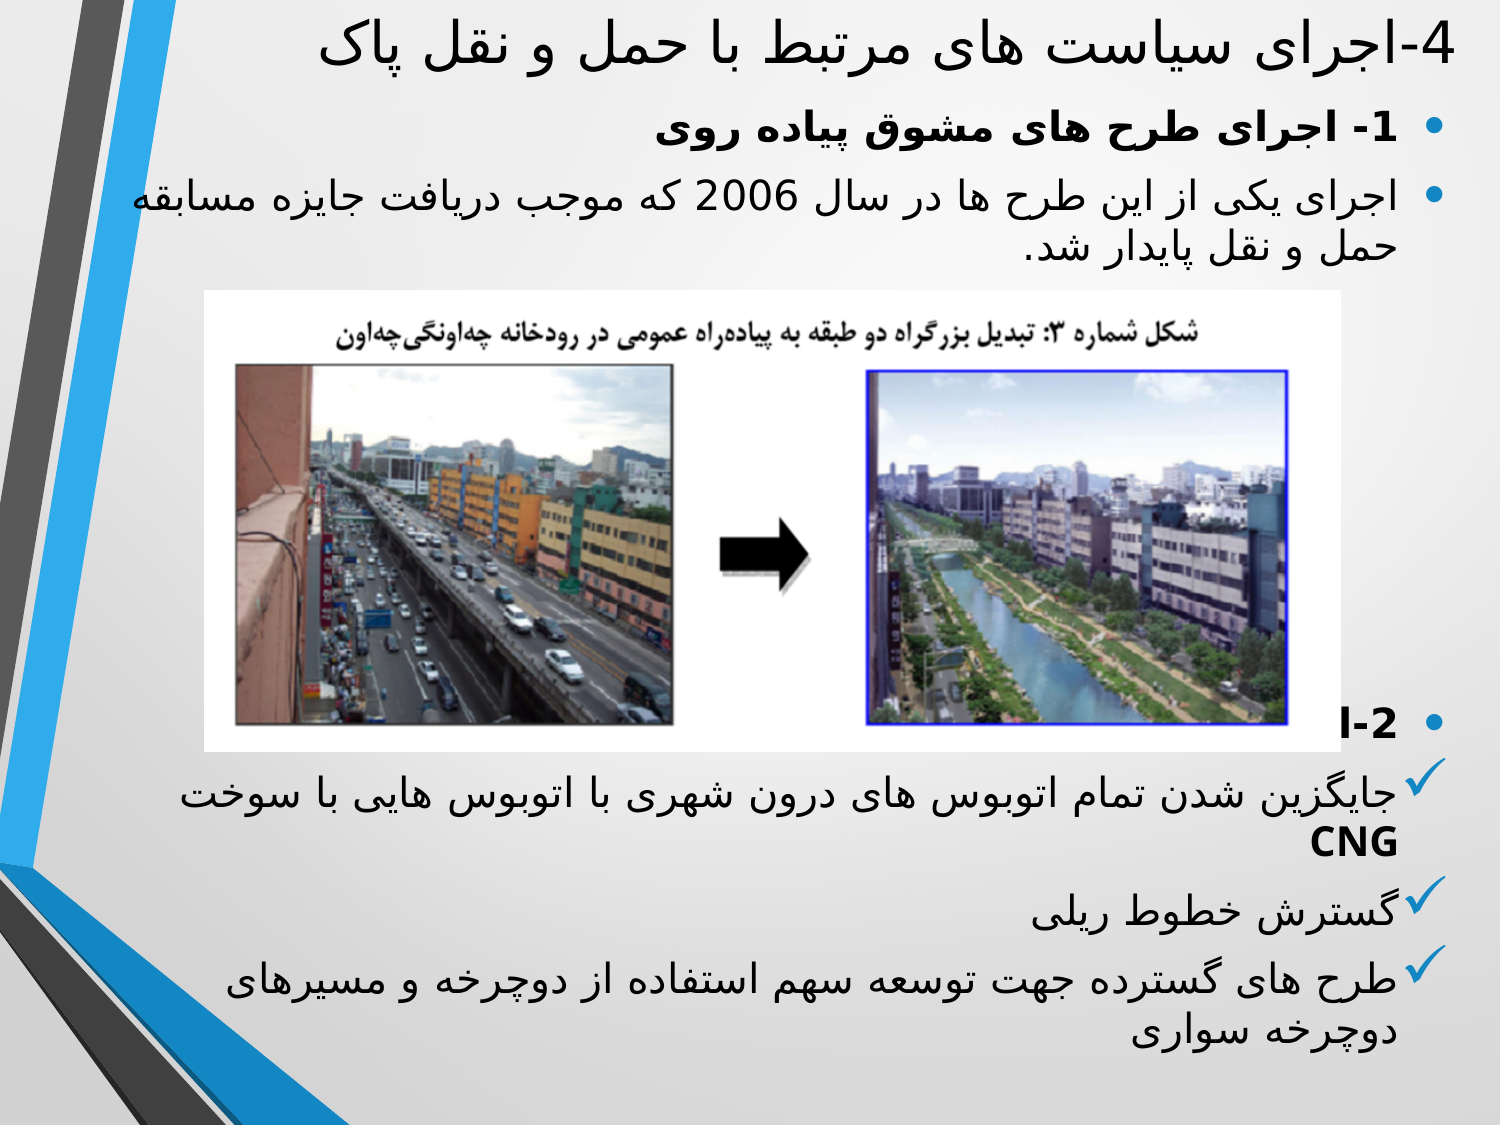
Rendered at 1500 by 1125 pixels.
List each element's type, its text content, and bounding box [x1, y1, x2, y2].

picture [204, 290, 1342, 752]
list 1- اجرای طرح های مشوق پیاده روی اجرای یکی از این طرح ها در سال 2006 که موجب دریافت جایزه مسابقه حمل و نقل پایدار شد. 2-استفاده از روش های پاک در حمل و نقل جایگزین شدن تمام اتوبوس های درون شهری با اتوبوس هایی با سوخت CNG گسترش خطوط ریلی طرح های گسترده جهت توسعه سهم استفاده از دوچرخه و مسیرهای دوچرخه سواری [88, 90, 1457, 1062]
title 4-اجرای سیاست های مرتبط با حمل و نقل پاک [208, 0, 1473, 203]
